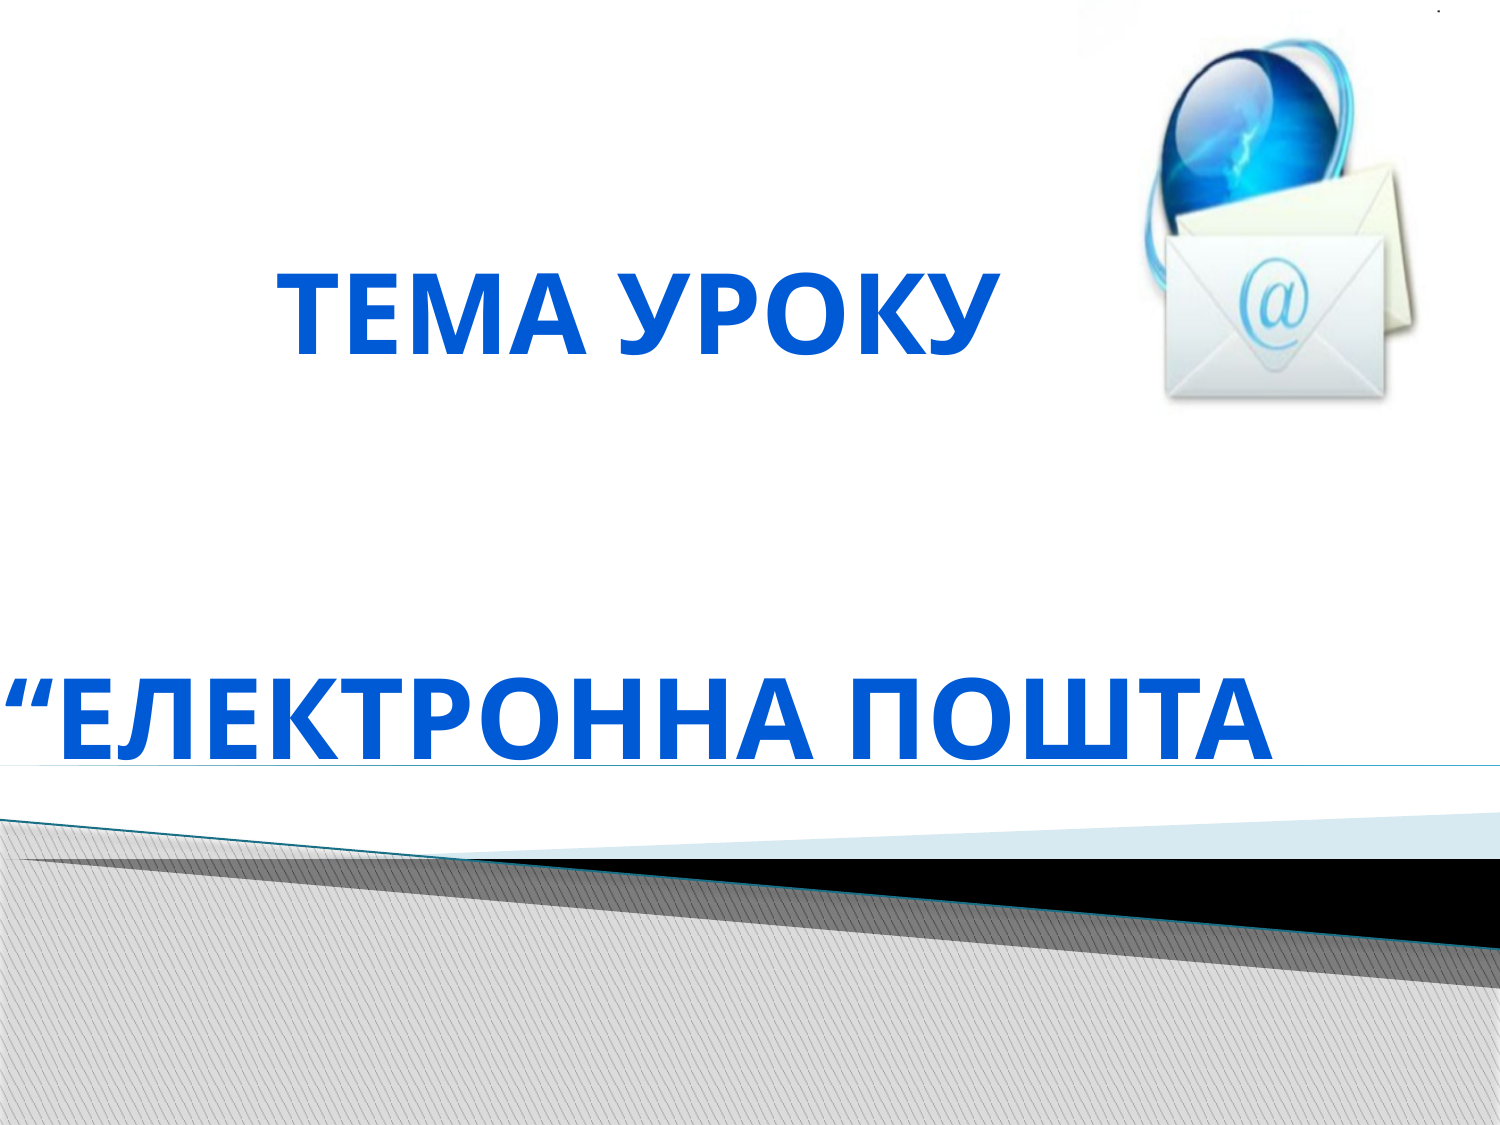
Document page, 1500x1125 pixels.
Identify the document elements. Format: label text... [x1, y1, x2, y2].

picture [1077, 0, 1500, 423]
picture [5, 859, 1500, 989]
text_box Тема уроку “Електронна пошта [0, 234, 1289, 790]
